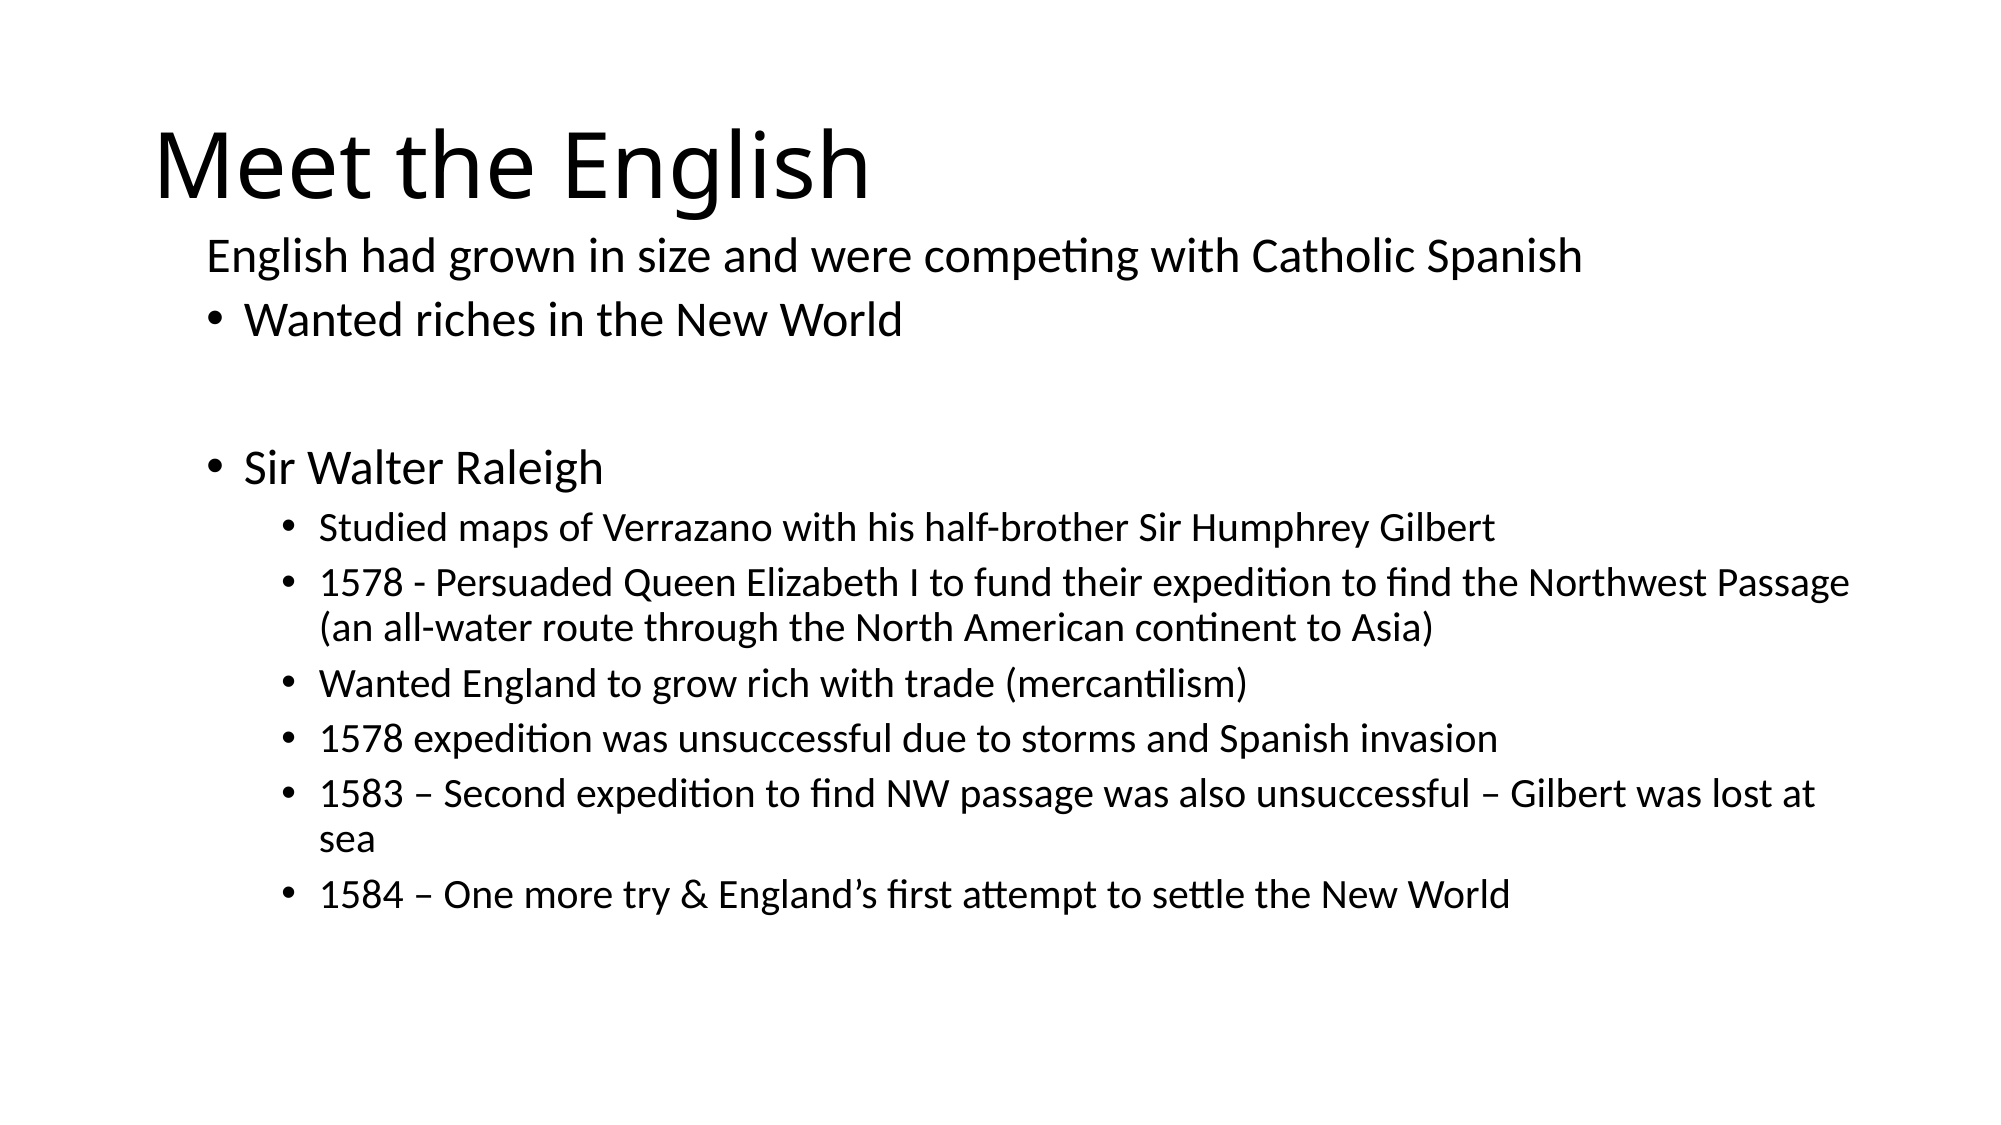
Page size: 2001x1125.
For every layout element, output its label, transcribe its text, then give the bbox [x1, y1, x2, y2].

title Meet the English [137, 59, 1863, 221]
list English had grown in size and were competing with Catholic Spanish Wanted riches in the New World Sir Walter Raleigh Studied maps of Verrazano with his half-brother Sir Humphrey Gilbert 1578 - Persuaded Queen Elizabeth I to fund their expedition to find the Northwest Passage (an all-water route through the North American continent to Asia) Wanted England to grow rich with trade (mercantilism) 1578 expedition was unsuccessful due to storms and Spanish invasion 1583 – Second expedition to find NW passage was also unsuccessful – Gilbert was lost at sea 1584 – One more try & England’s first attempt to settle the New World [116, 221, 1887, 1040]
